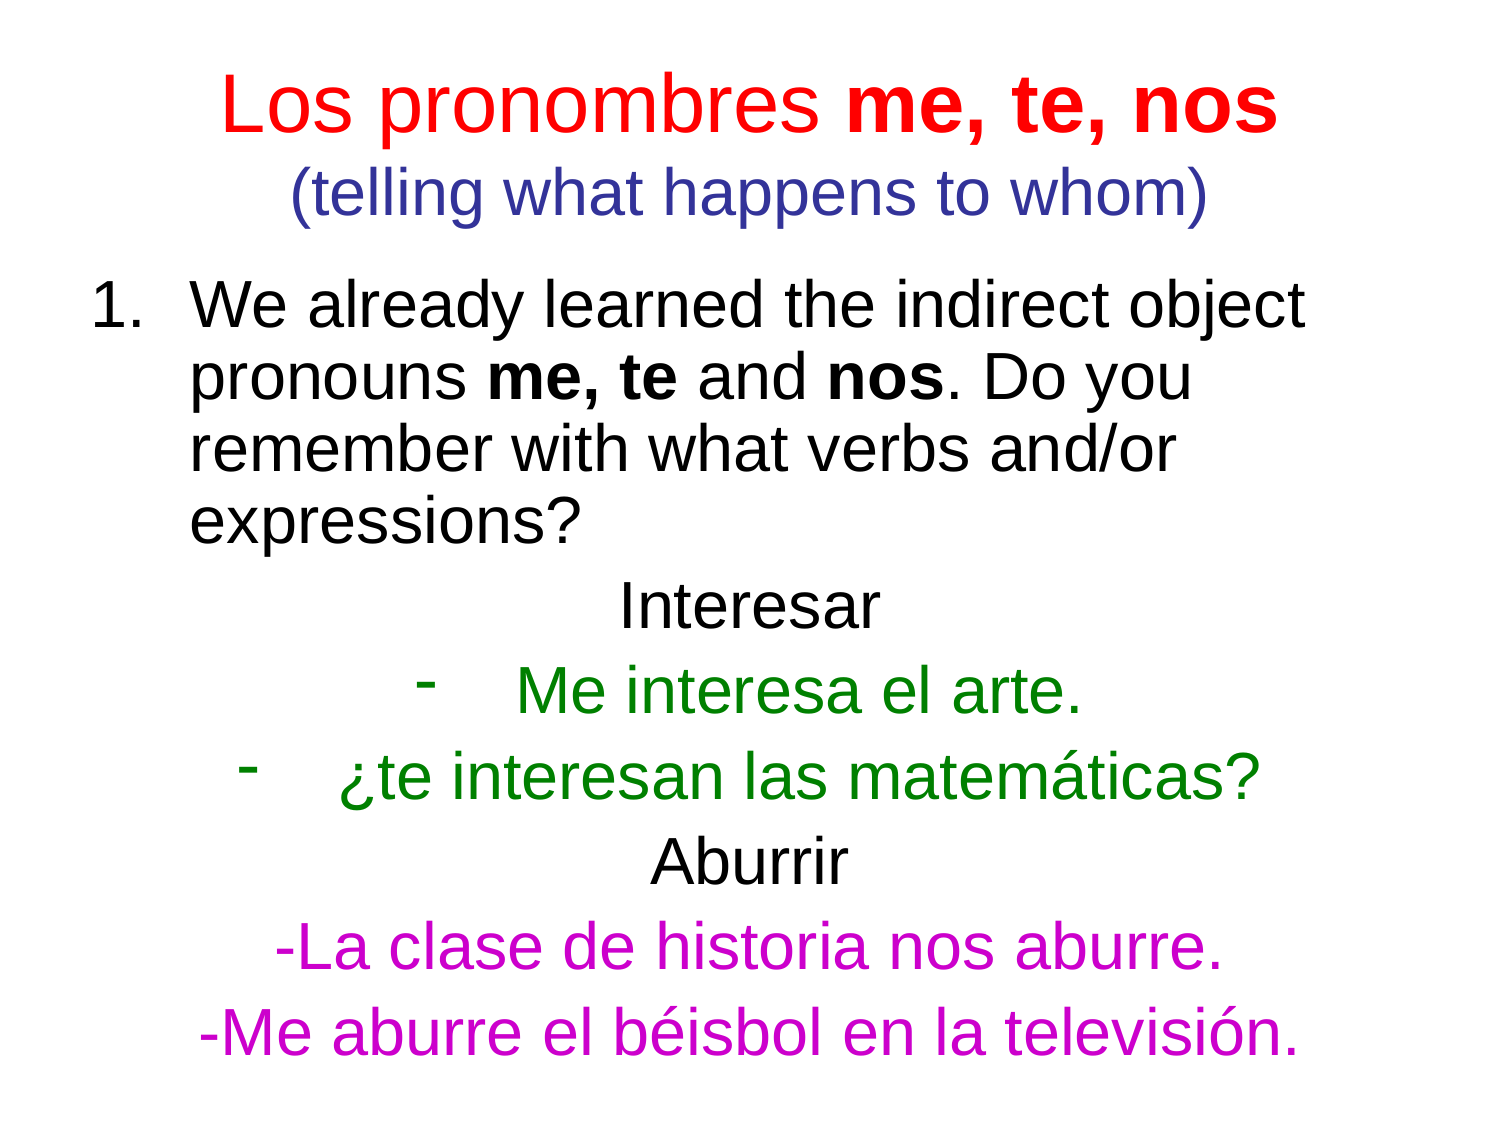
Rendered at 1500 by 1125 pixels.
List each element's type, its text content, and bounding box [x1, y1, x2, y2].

title Los pronombres me, te, nos (telling what happens to whom) [75, 45, 1425, 233]
list We already learned the indirect object pronouns me, te and nos. Do you remember with what verbs and/or expressions? Interesar Me interesa el arte. ¿te interesan las matemáticas? Aburrir -La clase de historia nos aburre. -Me aburre el béisbol en la televisión. [75, 262, 1425, 1088]
